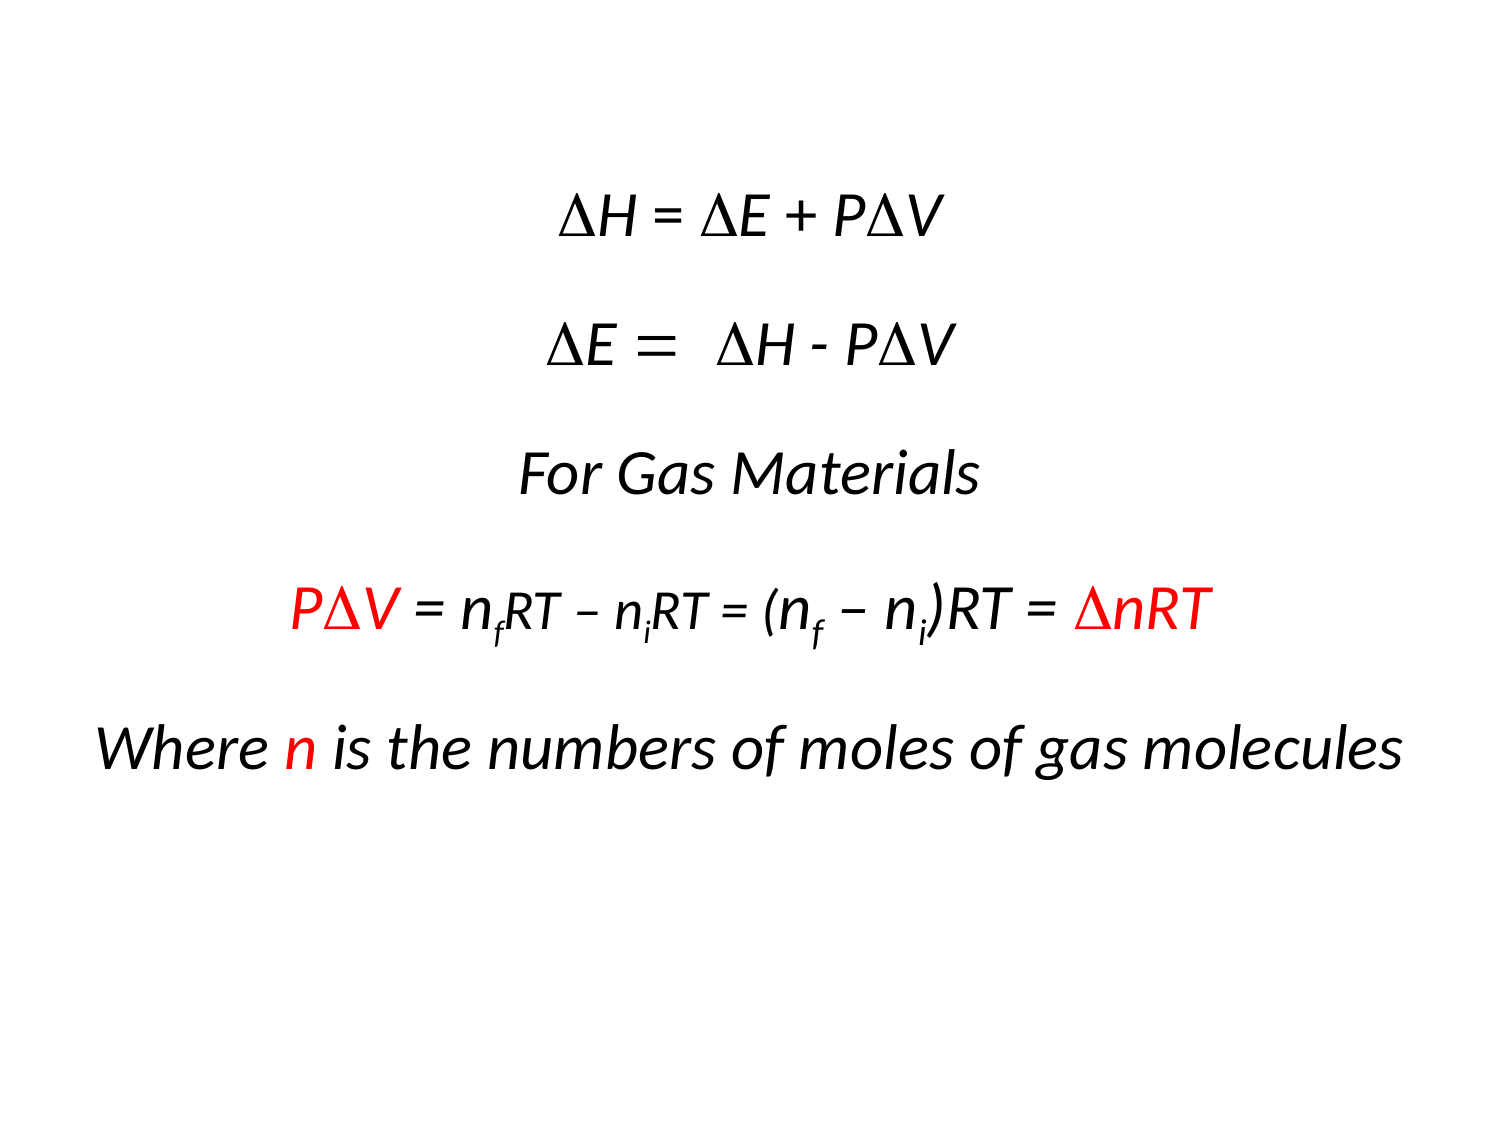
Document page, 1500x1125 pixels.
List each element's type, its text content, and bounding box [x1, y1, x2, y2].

list H = E + PV E = H - PV For Gas Materials PV = nfRT – niRT = (nf – ni)RT = nRT Where n is the numbers of moles of gas molecules [75, 125, 1425, 1005]
